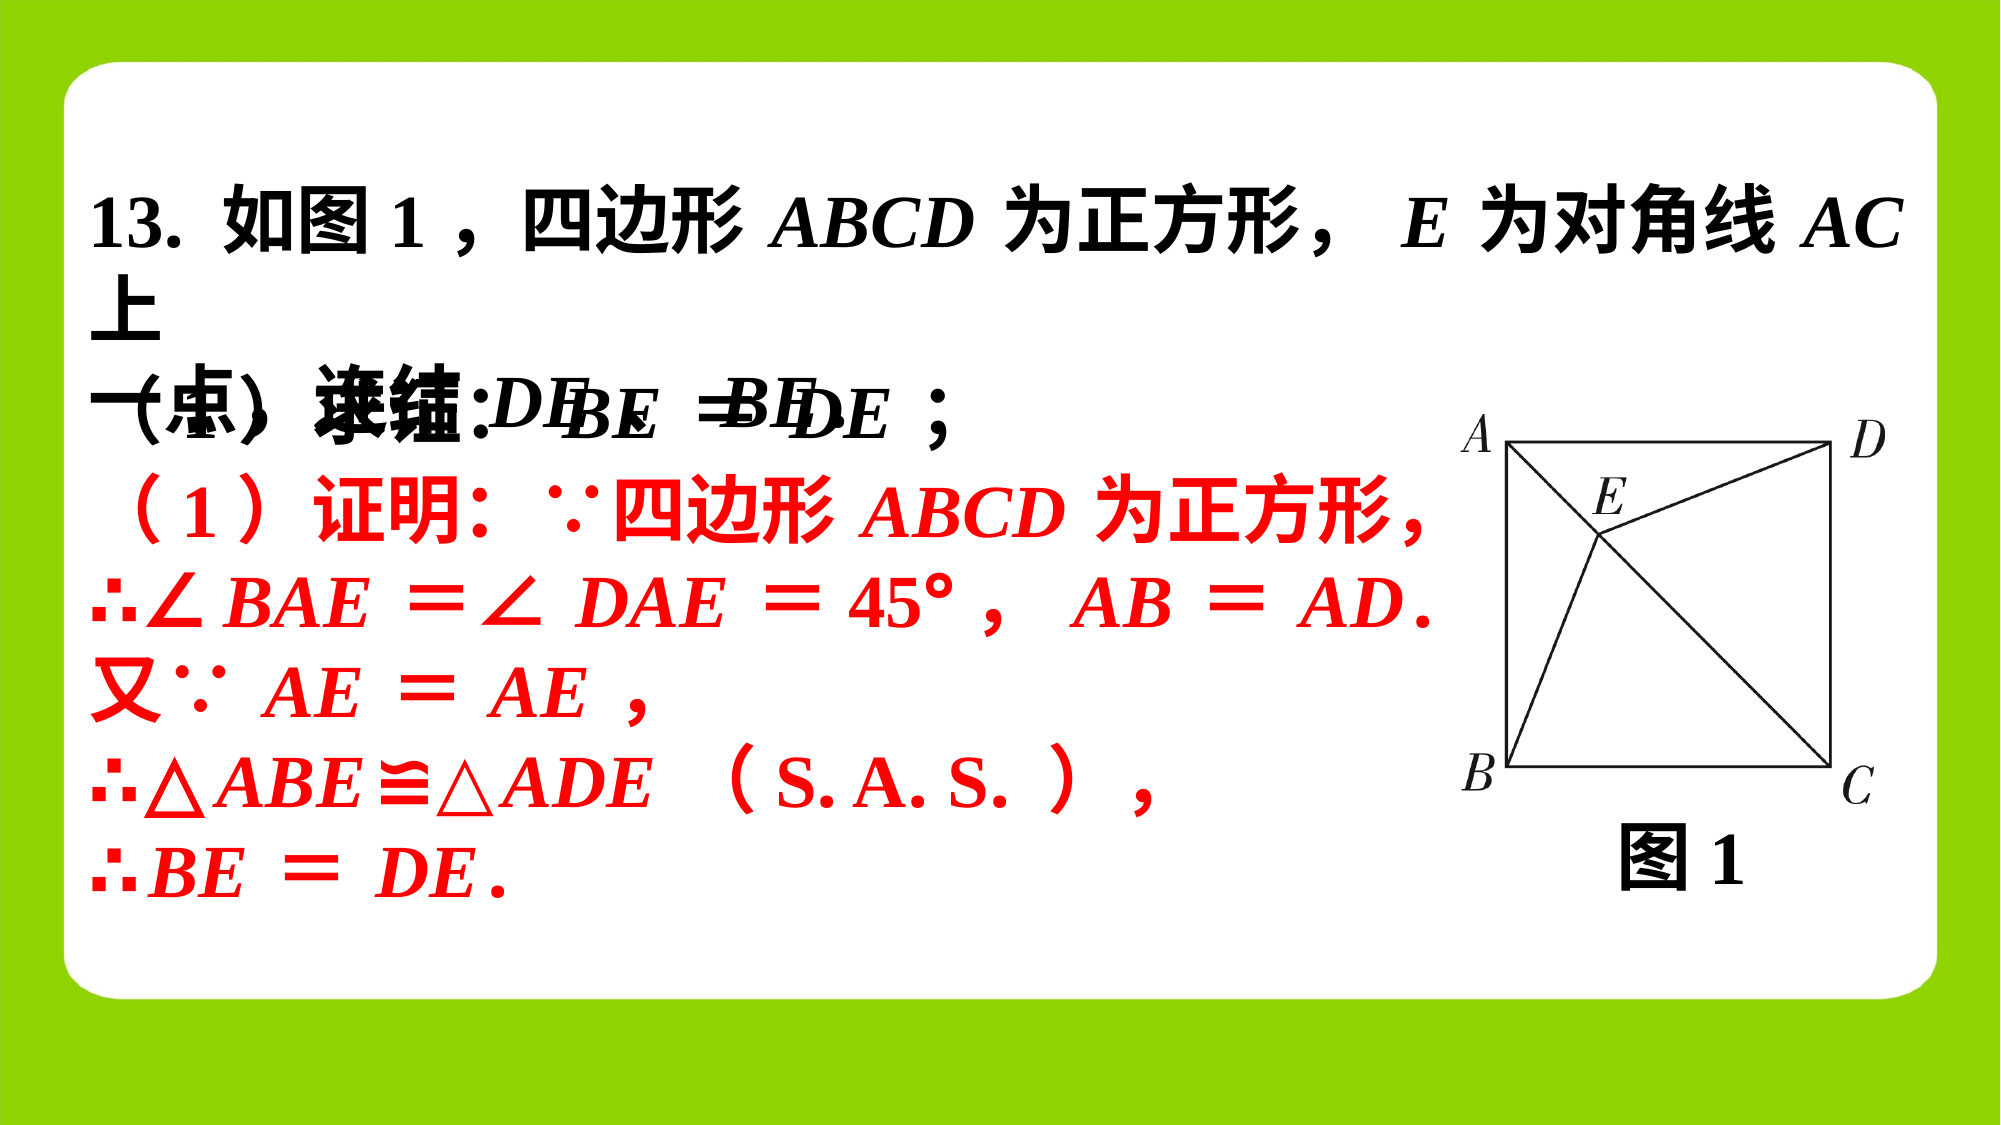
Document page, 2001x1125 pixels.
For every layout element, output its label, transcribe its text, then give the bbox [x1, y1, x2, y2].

text_box （1）求证：BE＝DE； [88, 363, 897, 455]
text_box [1460, 414, 1885, 901]
picture [0, 0, 2001, 1125]
text_box （1）证明：∵四边形ABCD为正方形， ∴∠BAE＝∠DAE＝45°，AB＝AD. 又∵AE＝AE， ∴△ABE≌△ADE（S. A. S. ）， ∴BE＝DE. [88, 462, 1460, 827]
text_box 13. 如图1，四边形ABCD为正方形，E为对角线AC上 一点，连结DE、BE. [88, 172, 1974, 355]
